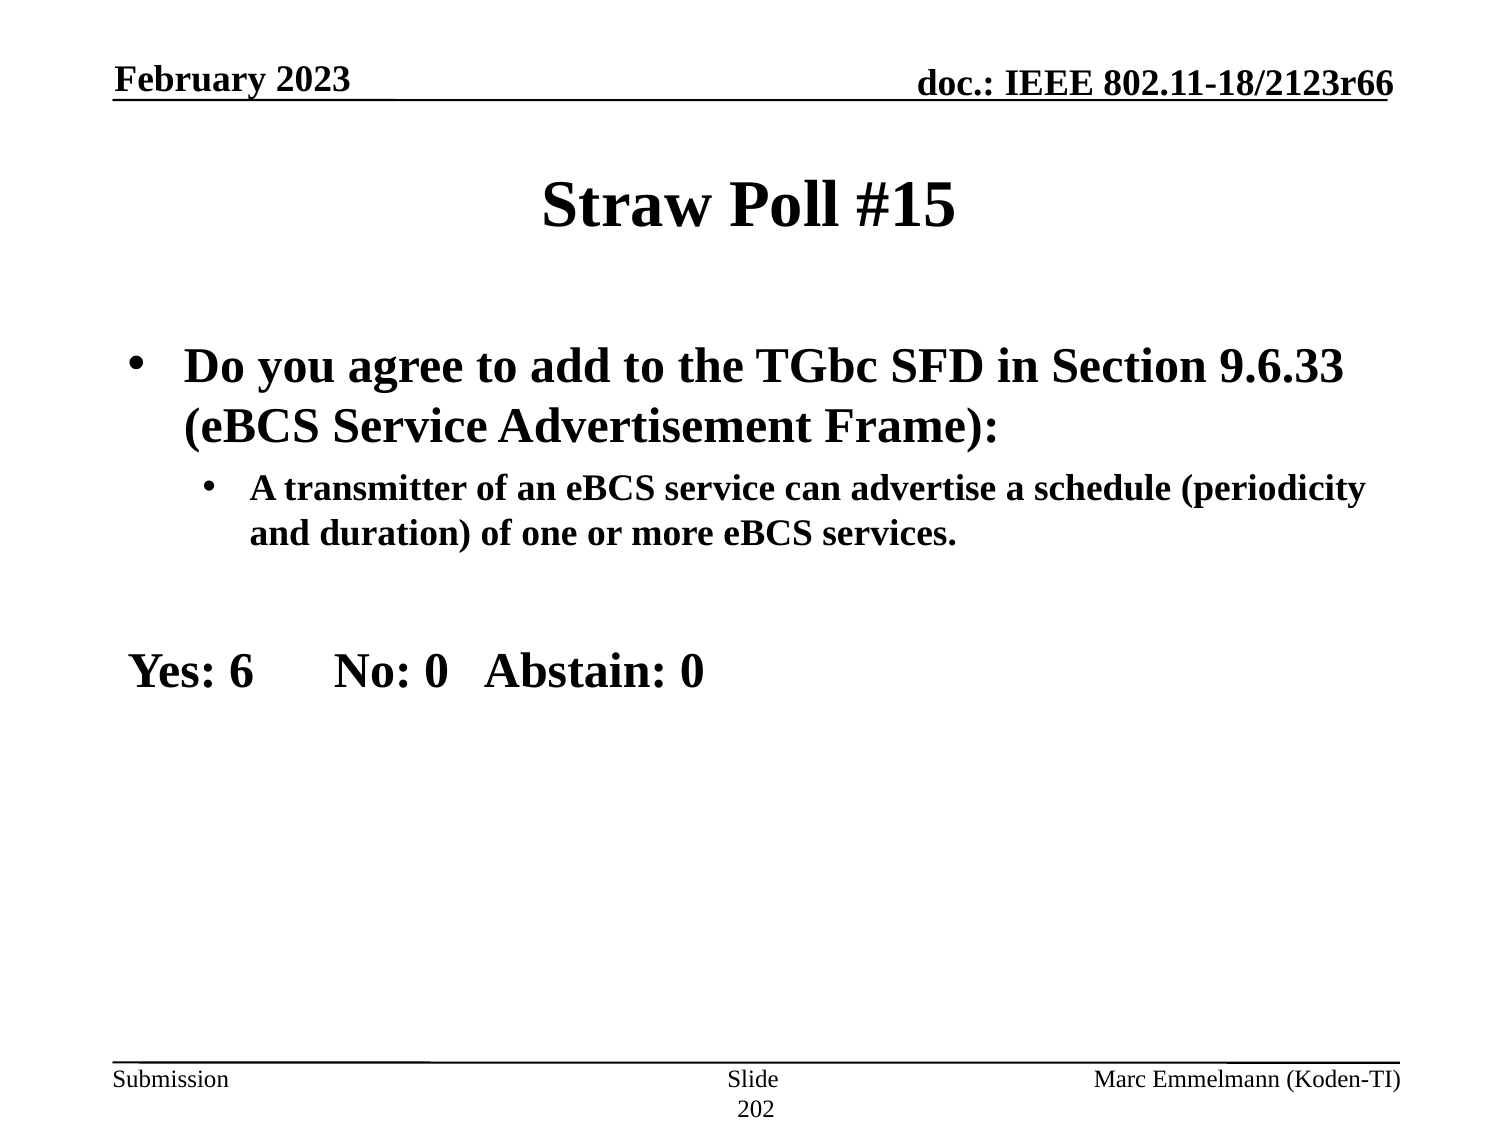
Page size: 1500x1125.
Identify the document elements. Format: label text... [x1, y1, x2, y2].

footer Marc Emmelmann (Koden-TI) [878, 1061, 1402, 1093]
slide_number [114, 54, 423, 100]
list Do you agree to add to the TGbc SFD in Section 9.6.33 (eBCS Service Advertisement Frame): A transmitter of an eBCS service can advertise a schedule (periodicity and duration) of one or more eBCS services. Yes: 6 No: 0 Abstain: 0 [112, 324, 1388, 1000]
slide_number Slide 202 [712, 1061, 800, 1123]
title Straw Poll #15 [112, 112, 1388, 288]
